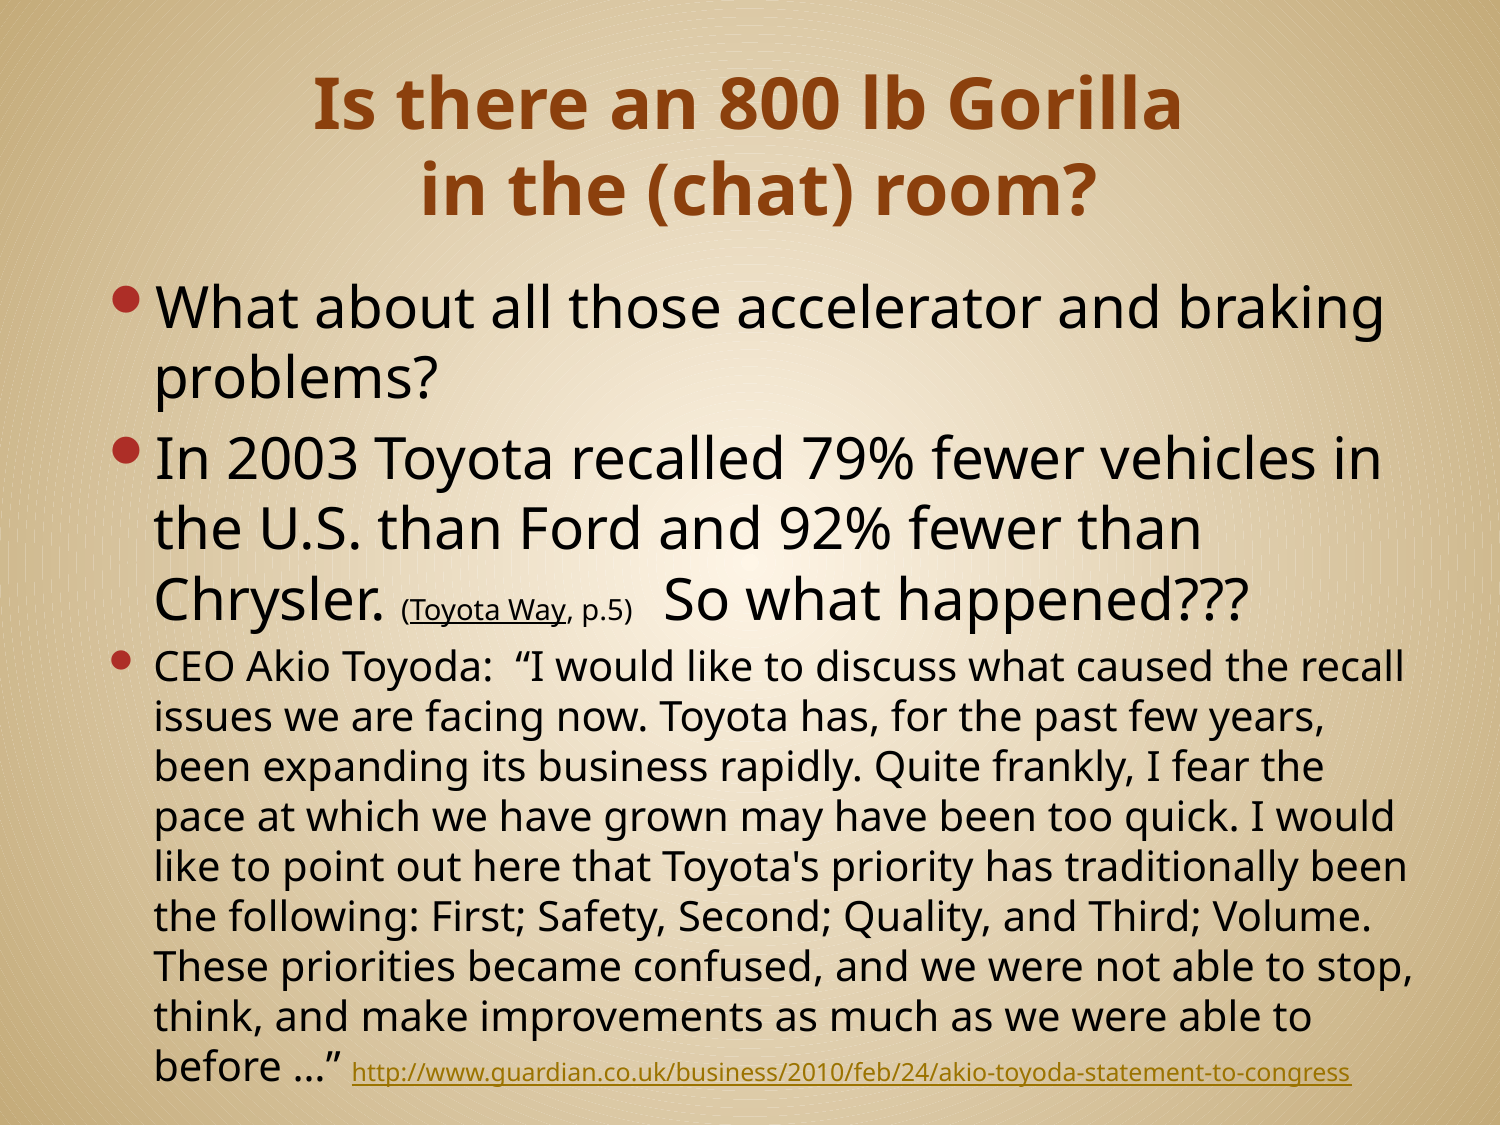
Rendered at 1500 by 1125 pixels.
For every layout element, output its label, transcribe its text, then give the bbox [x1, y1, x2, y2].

list What about all those accelerator and braking problems? In 2003 Toyota recalled 79% fewer vehicles in the U.S. than Ford and 92% fewer than Chrysler. (Toyota Way, p.5) So what happened??? CEO Akio Toyoda: “I would like to discuss what caused the recall issues we are facing now. Toyota has, for the past few years, been expanding its business rapidly. Quite frankly, I fear the pace at which we have grown may have been too quick. I would like to point out here that Toyota's priority has traditionally been the following: First; Safety, Second; Quality, and Third; Volume. These priorities became confused, and we were not able to stop, think, and make improvements as much as we were able to before …” http://www.guardian.co.uk/business/2010/feb/24/akio-toyoda-statement-to-congress [74, 262, 1426, 1076]
title Is there an 800 lb Gorilla in the (chat) room? [75, 50, 1425, 238]
